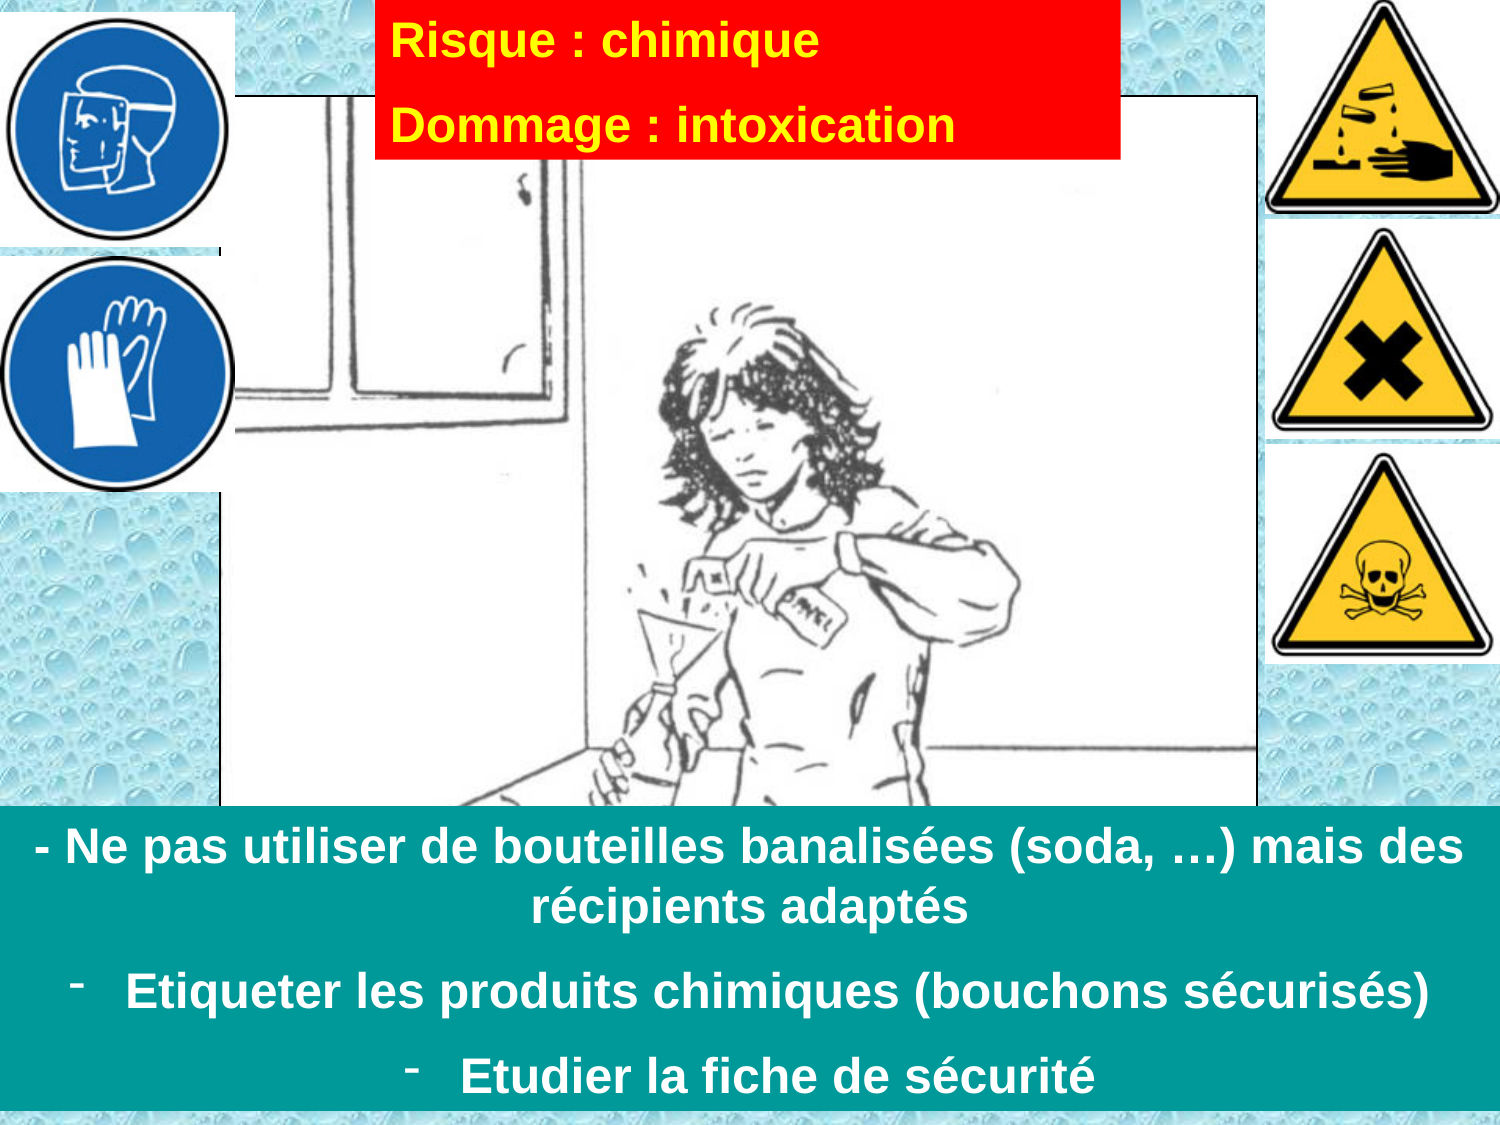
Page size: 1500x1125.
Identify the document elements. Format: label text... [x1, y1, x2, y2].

picture [0, 1111, 1500, 1125]
picture [1121, 0, 1500, 806]
text_box - Ne pas utiliser de bouteilles banalisées (soda, …) mais des récipients adaptés Etiqueter les produits chimiques (bouchons sécurisés) Etudier la fiche de sécurité [0, 806, 1500, 1111]
text_box Risque : chimique Dommage : intoxication [375, 0, 1121, 95]
picture [0, 0, 1256, 1058]
